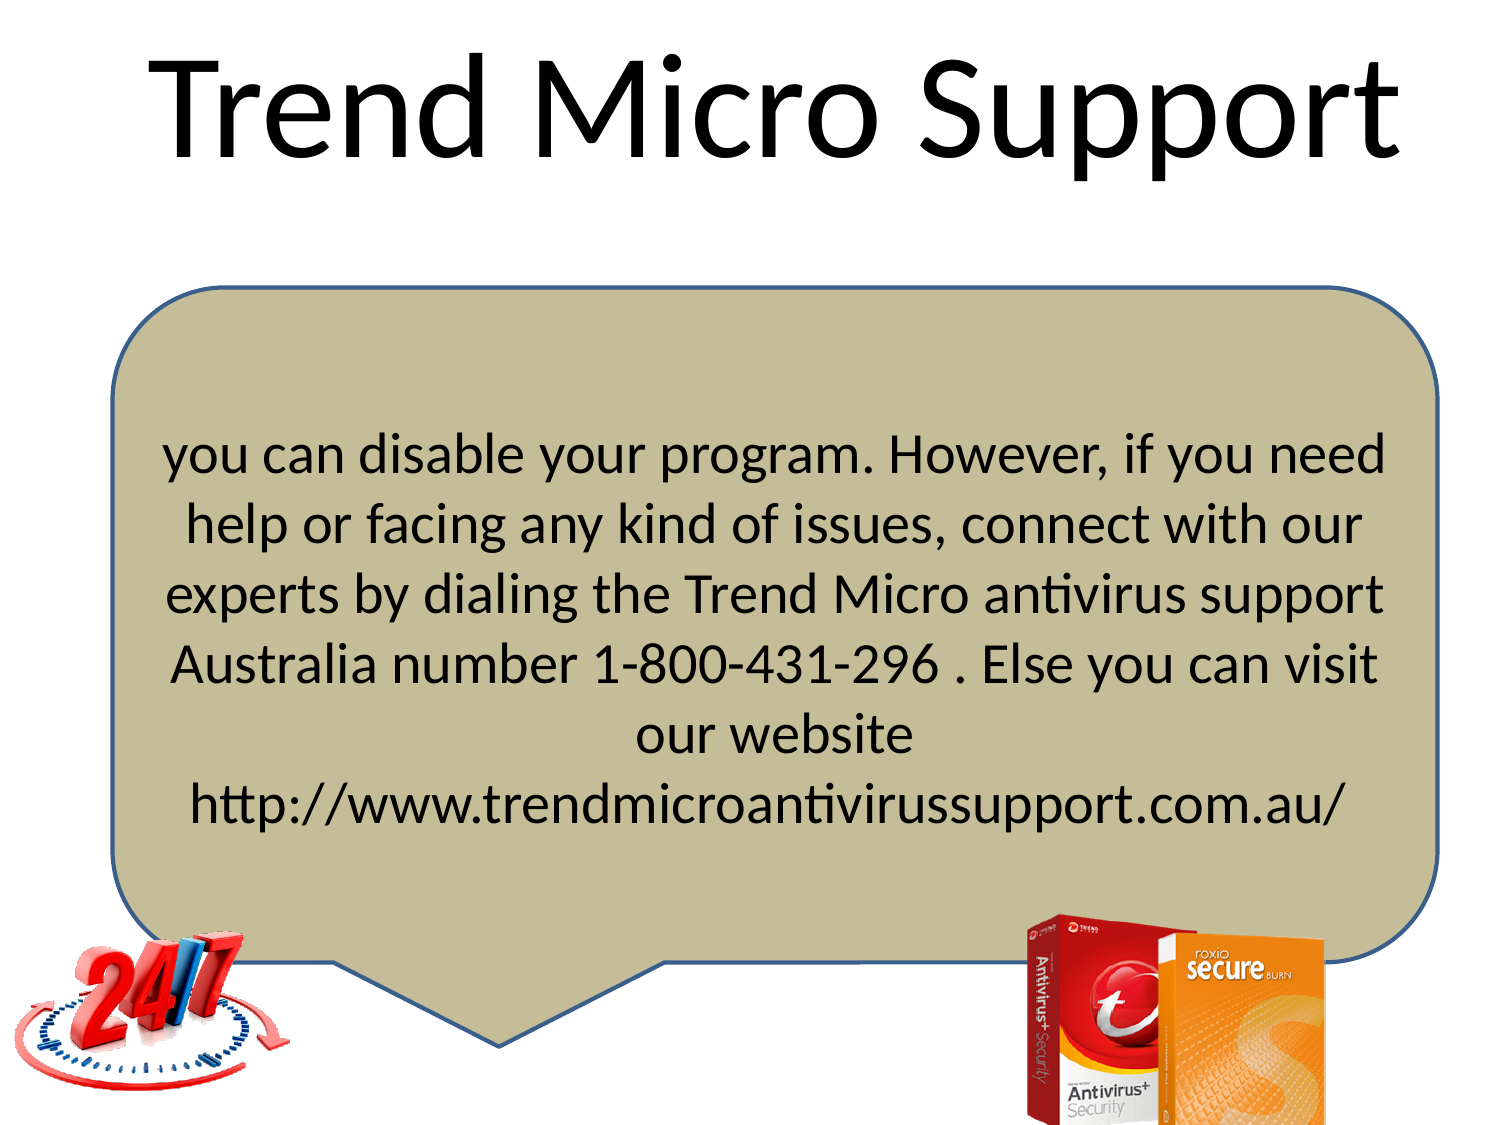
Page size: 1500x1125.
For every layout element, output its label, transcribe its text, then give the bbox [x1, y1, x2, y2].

text_box Trend Micro Support [132, 0, 1419, 195]
text_box you can disable your program. However, if you need help or facing any kind of issues, connect with our experts by dialing the Trend Micro antivirus support Australia number 1-800-431-296 . Else you can visit our website http://www.trendmicroantivirussupport.com.au/ [110, 285, 1440, 1049]
picture [0, 899, 300, 1125]
picture [1012, 887, 1338, 1125]
